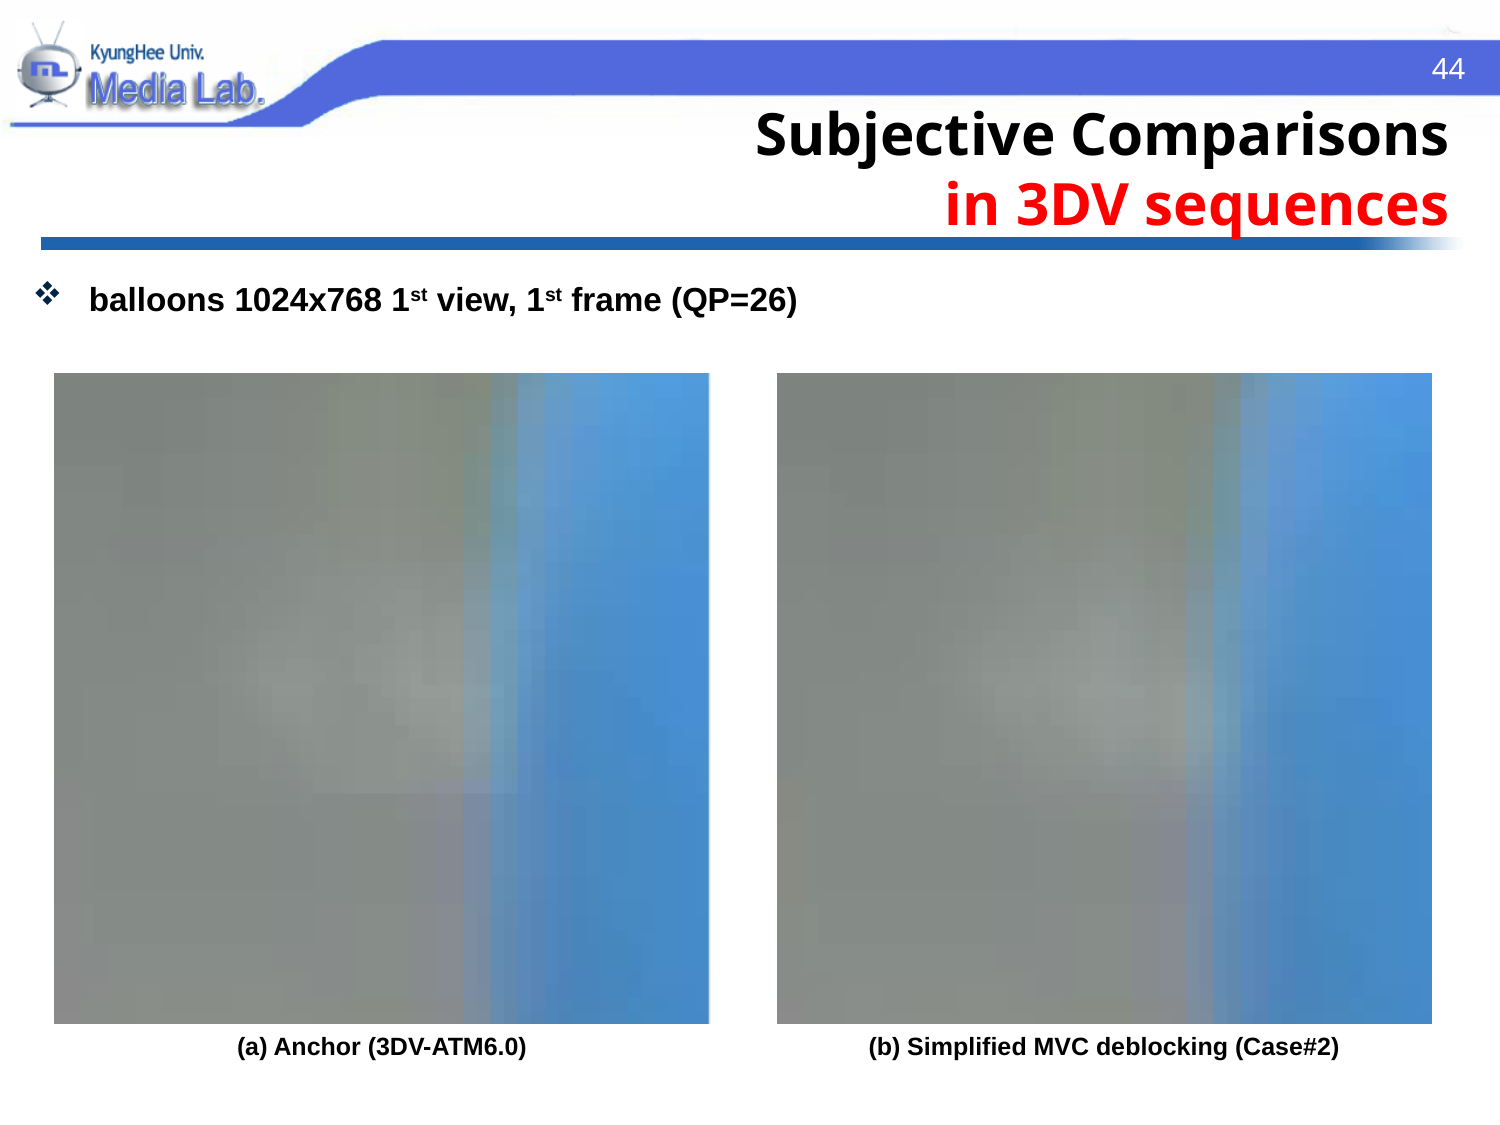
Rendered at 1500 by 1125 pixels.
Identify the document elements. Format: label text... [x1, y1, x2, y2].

list balloons 1024x768 1st view, 1st frame (QP=26) [17, 262, 1483, 1107]
text_box (b) Simplified MVC deblocking (Case#2) [853, 1032, 1356, 1068]
picture [777, 373, 1432, 1024]
picture [41, 237, 1500, 250]
slide_number 44 [1403, 42, 1481, 93]
text_box (a) Anchor (3DV-ATM6.0) [222, 1032, 543, 1068]
picture [53, 373, 711, 1024]
title Subjective Comparisons in 3DV sequences [312, 101, 1465, 233]
picture [0, 0, 1500, 138]
